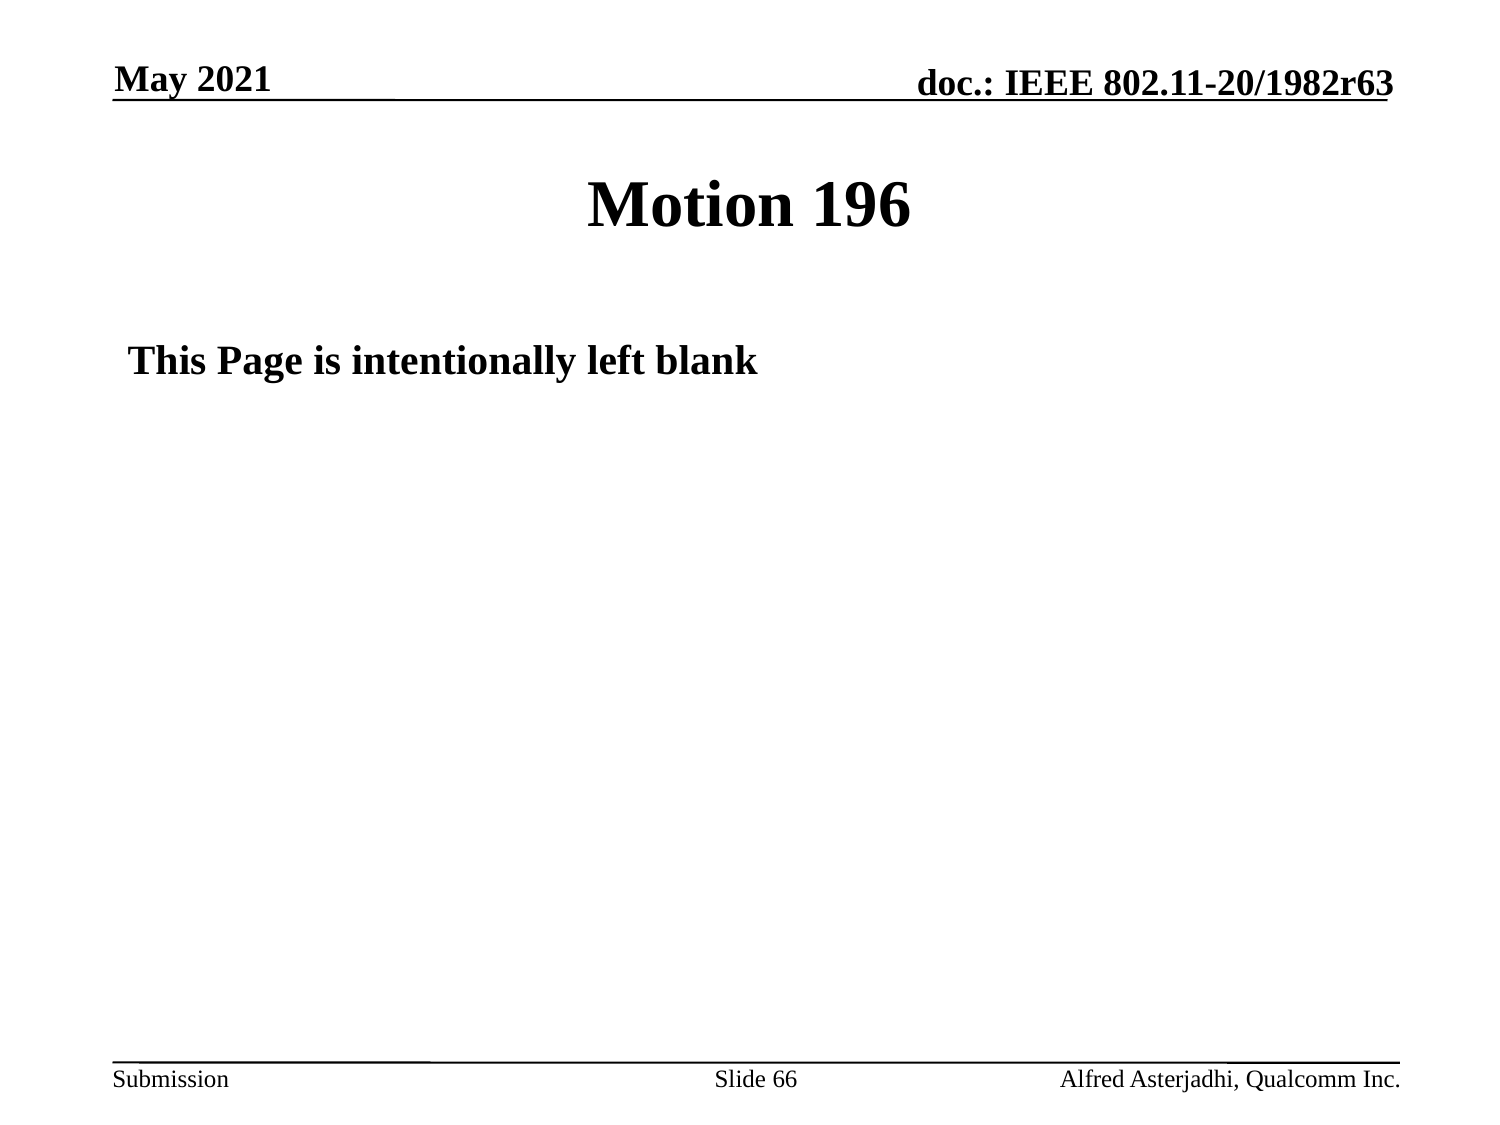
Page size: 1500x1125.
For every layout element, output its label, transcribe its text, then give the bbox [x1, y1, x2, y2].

slide_number Slide 66 [712, 1061, 800, 1123]
footer Alfred Asterjadhi, Qualcomm Inc. [878, 1061, 1402, 1093]
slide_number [114, 54, 423, 100]
list This Page is intentionally left blank [112, 324, 1388, 1000]
title Motion 196 [112, 112, 1388, 288]
